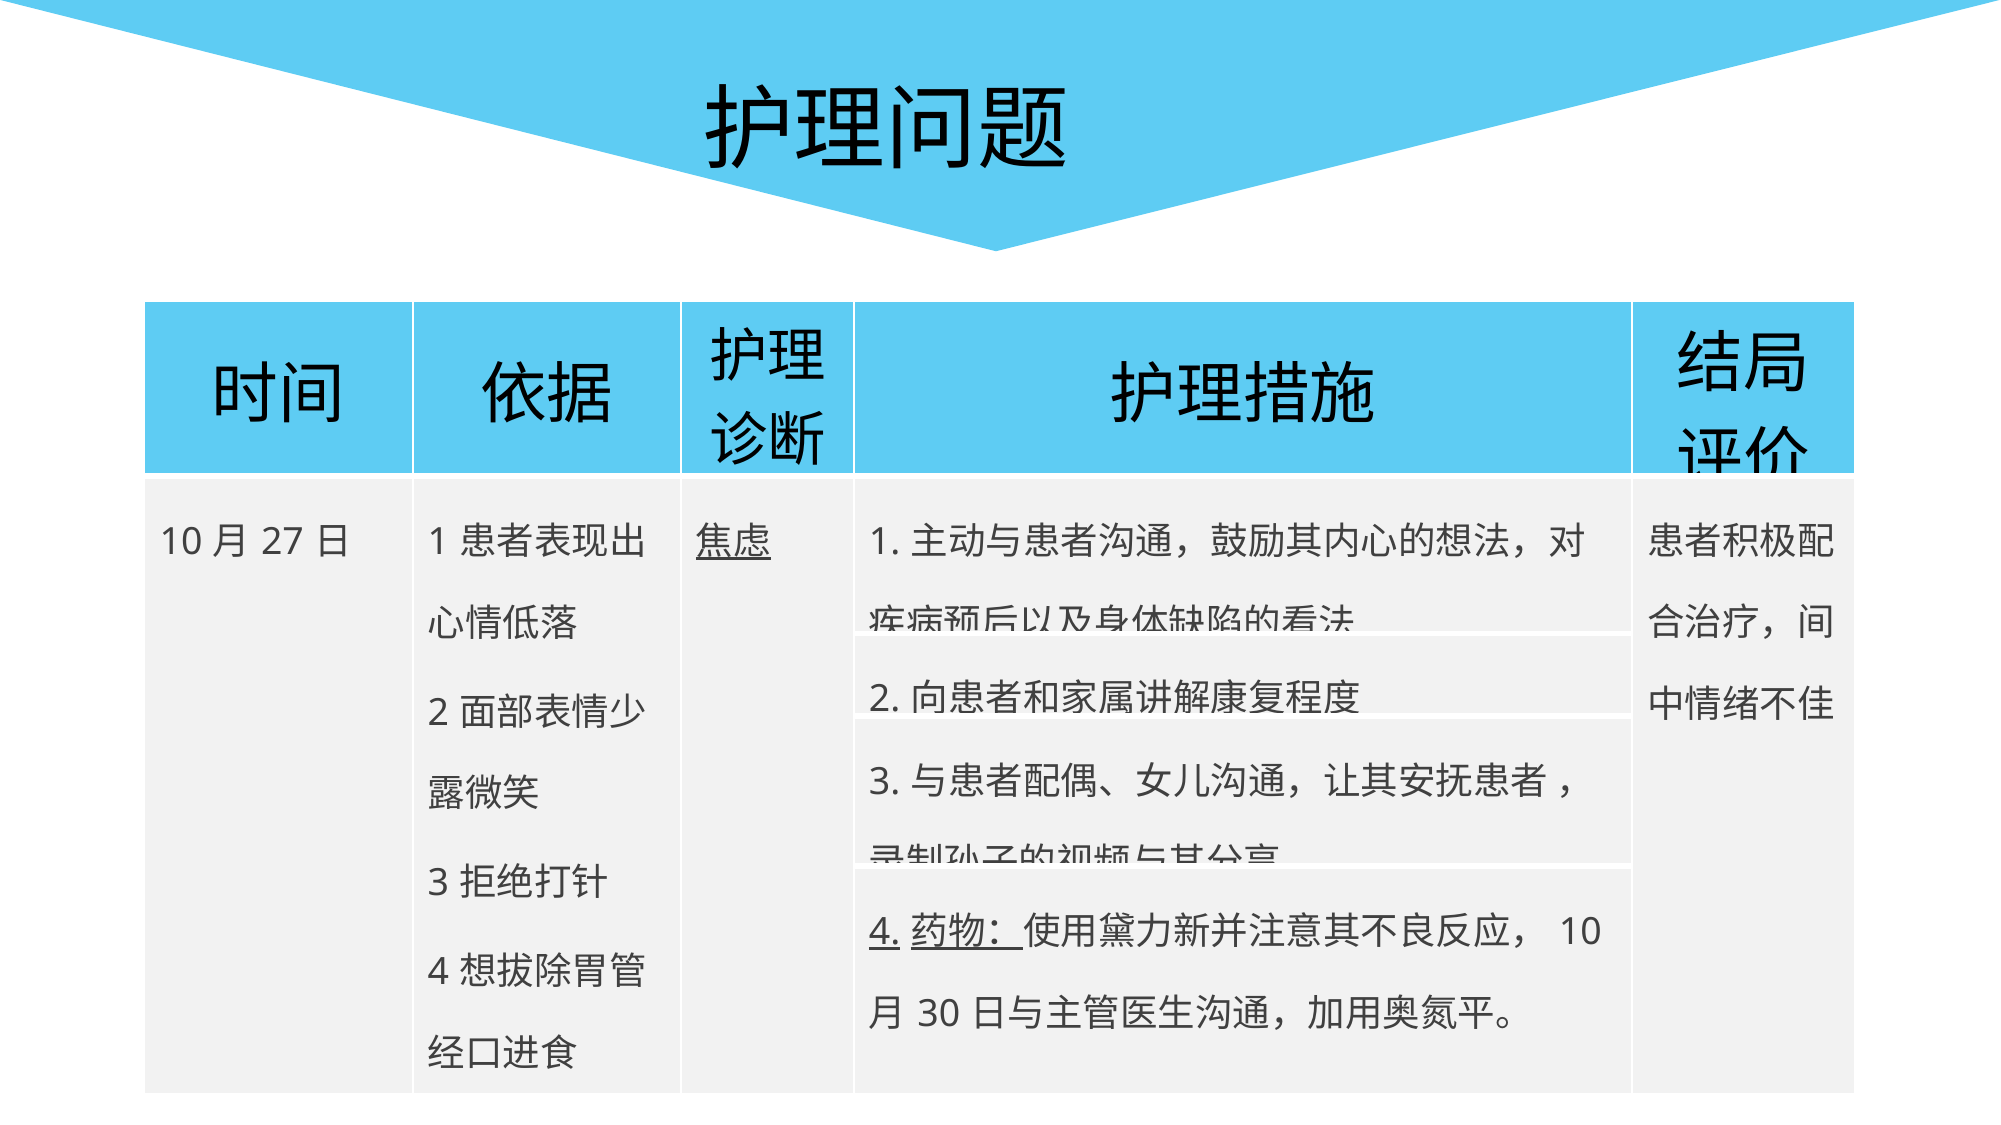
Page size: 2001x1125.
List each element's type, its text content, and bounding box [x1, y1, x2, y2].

table_cell 4.药物：使用黛力新并注意其不良反应，10月30日与主管医生沟通，加用奥氮平。 [855, 869, 1631, 1093]
table_header 护理措施 [855, 302, 1631, 473]
table_header 依据 [414, 302, 680, 473]
text_box [0, 0, 2000, 253]
table_cell 3.与患者配偶、女儿沟通，让其安抚患者 ，录制孙子的视频与其分享 [855, 719, 1631, 863]
table_header 护理诊断 [682, 302, 853, 473]
table_cell 焦虑 [682, 479, 853, 1093]
table_cell 2.向患者和家属讲解康复程度 [855, 636, 1631, 713]
table_header 结局评价 [1633, 302, 1854, 473]
table_cell 1.主动与患者沟通，鼓励其内心的想法，对疾病预后以及身体缺陷的看法 [855, 479, 1631, 631]
table_cell 患者积极配合治疗，间中情绪不佳 [1633, 479, 1854, 1093]
table_cell 1患者表现出心情低落 2面部表情少露微笑 3拒绝打针 4想拔除胃管经口进食 [414, 479, 680, 1093]
text_box 护理问题 [687, 62, 1239, 188]
table_header 时间 [145, 302, 412, 473]
table_cell 10月27日 [145, 479, 412, 1093]
